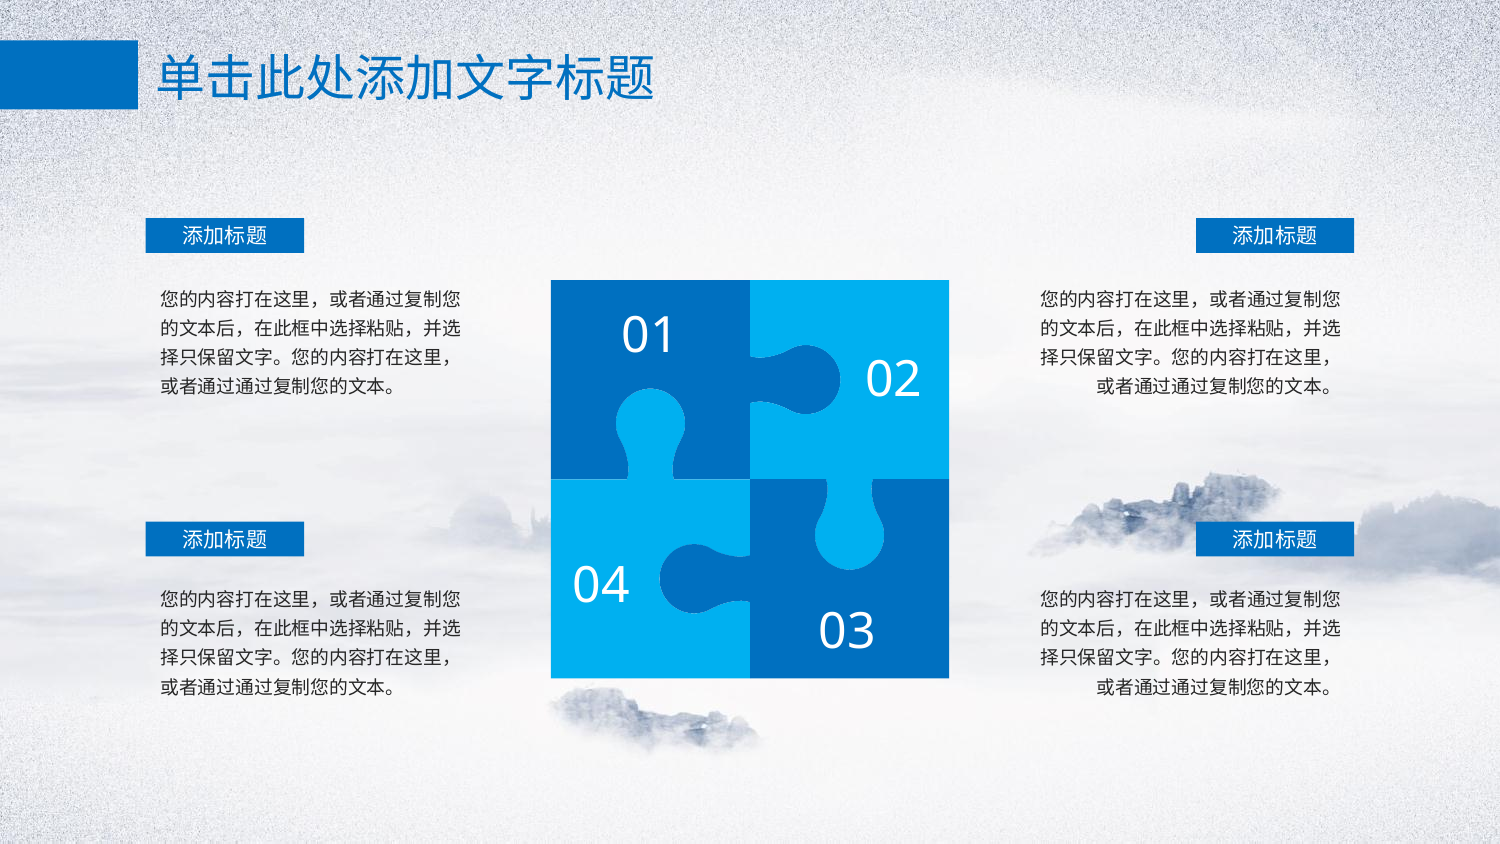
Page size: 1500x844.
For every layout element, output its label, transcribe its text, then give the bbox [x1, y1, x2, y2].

text_box 03 [659, 479, 950, 679]
text_box 您的内容打在这里，或者通过复制您的文本后，在此框中选择粘贴，并选择只保留文字。您的内容打在这里，或者通过通过复制您的文本。 [145, 273, 485, 405]
picture [0, 0, 1500, 844]
text_box 添加标题 [1196, 521, 1355, 557]
text_box 您的内容打在这里，或者通过复制您的文本后，在此框中选择粘贴，并选择只保留文字。您的内容打在这里，或者通过通过复制您的文本。 [1016, 273, 1356, 405]
text_box 您的内容打在这里，或者通过复制您的文本后，在此框中选择粘贴，并选择只保留文字。您的内容打在这里，或者通过通过复制您的文本。 [145, 573, 485, 706]
text_box 添加标题 [145, 218, 305, 253]
text_box 01 [550, 280, 840, 480]
text_box 添加标题 [145, 521, 305, 557]
text_box 您的内容打在这里，或者通过复制您的文本后，在此框中选择粘贴，并选择只保留文字。您的内容打在这里，或者通过通过复制您的文本。 [1016, 573, 1356, 706]
text_box 02 [750, 280, 950, 569]
text_box 04 [550, 389, 750, 679]
text_box 添加标题 [1196, 218, 1355, 253]
